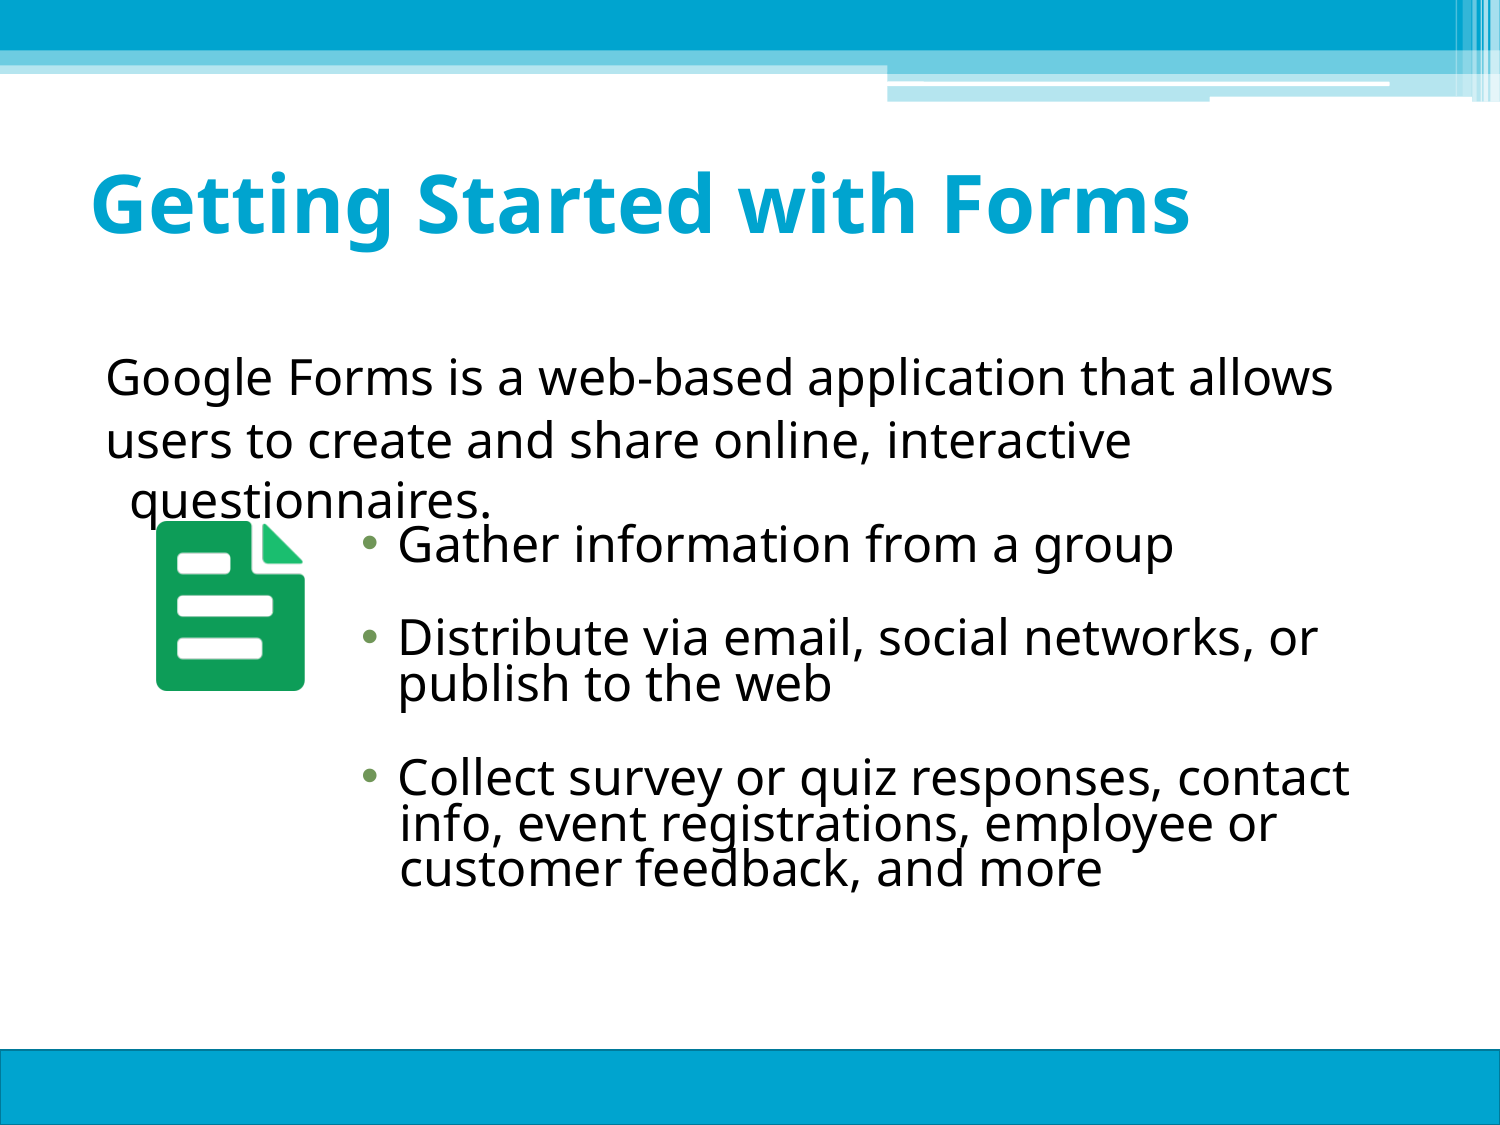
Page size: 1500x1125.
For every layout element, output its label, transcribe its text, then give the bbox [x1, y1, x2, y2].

text_box [0, 1049, 1500, 1125]
list Google Forms is a web-based application that allows users to create and share online, interactive questionnaires. [69, 337, 1425, 688]
picture [156, 521, 305, 692]
title Getting Started with Forms [75, 115, 1418, 288]
text_box Gather information from a group Distribute via email, social networks, or publish to the web Collect survey or quiz responses, contact info, event registrations, employee or customer feedback, and more [324, 474, 1400, 1088]
